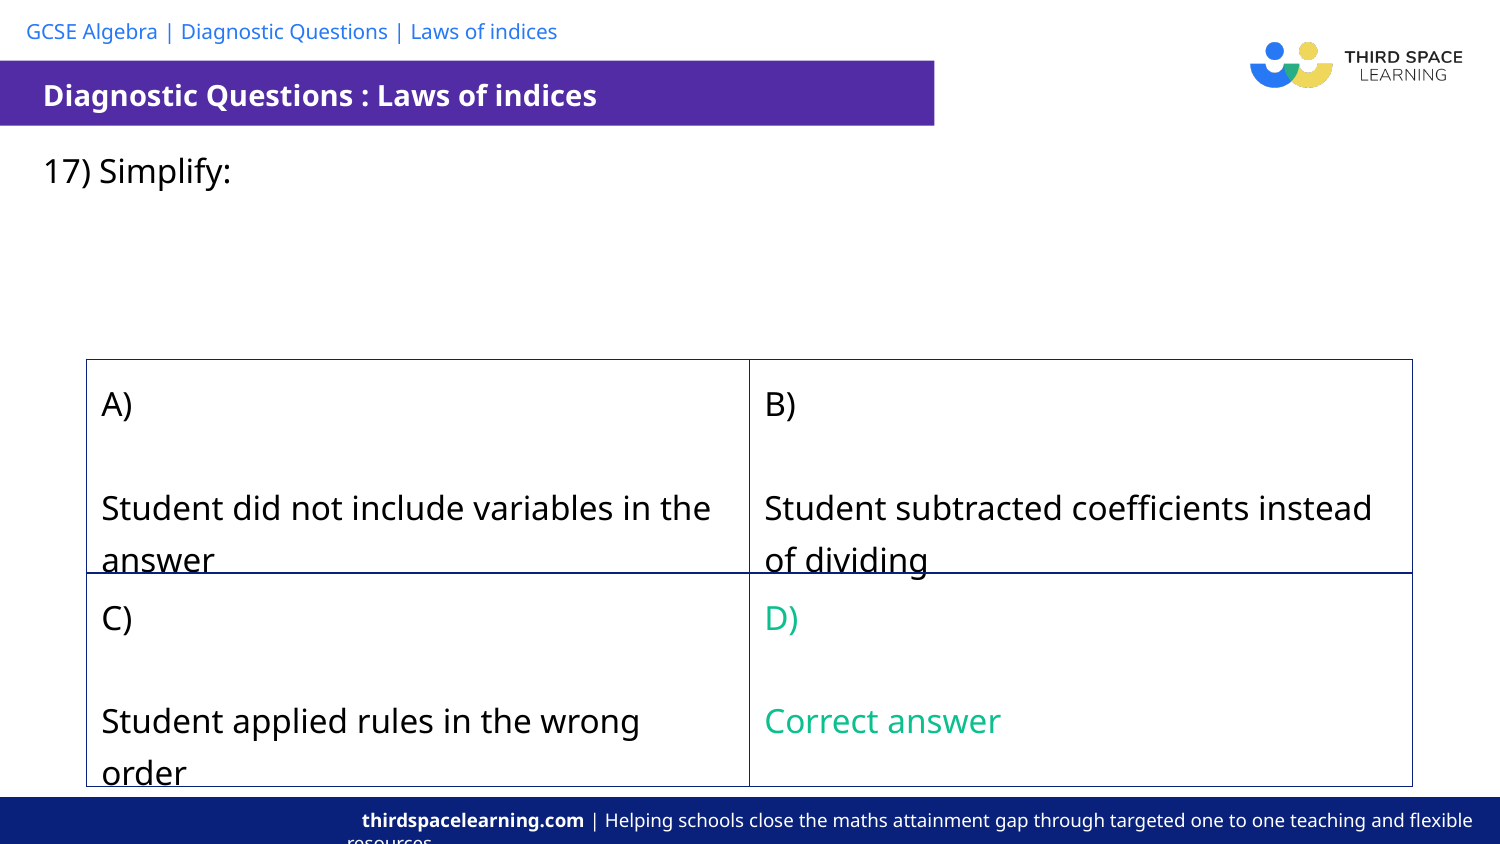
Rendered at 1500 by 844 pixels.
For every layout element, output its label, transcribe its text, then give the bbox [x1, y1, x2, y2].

picture [1250, 33, 1465, 99]
text_box Diagnostic Questions : Laws of indices [27, 61, 778, 127]
